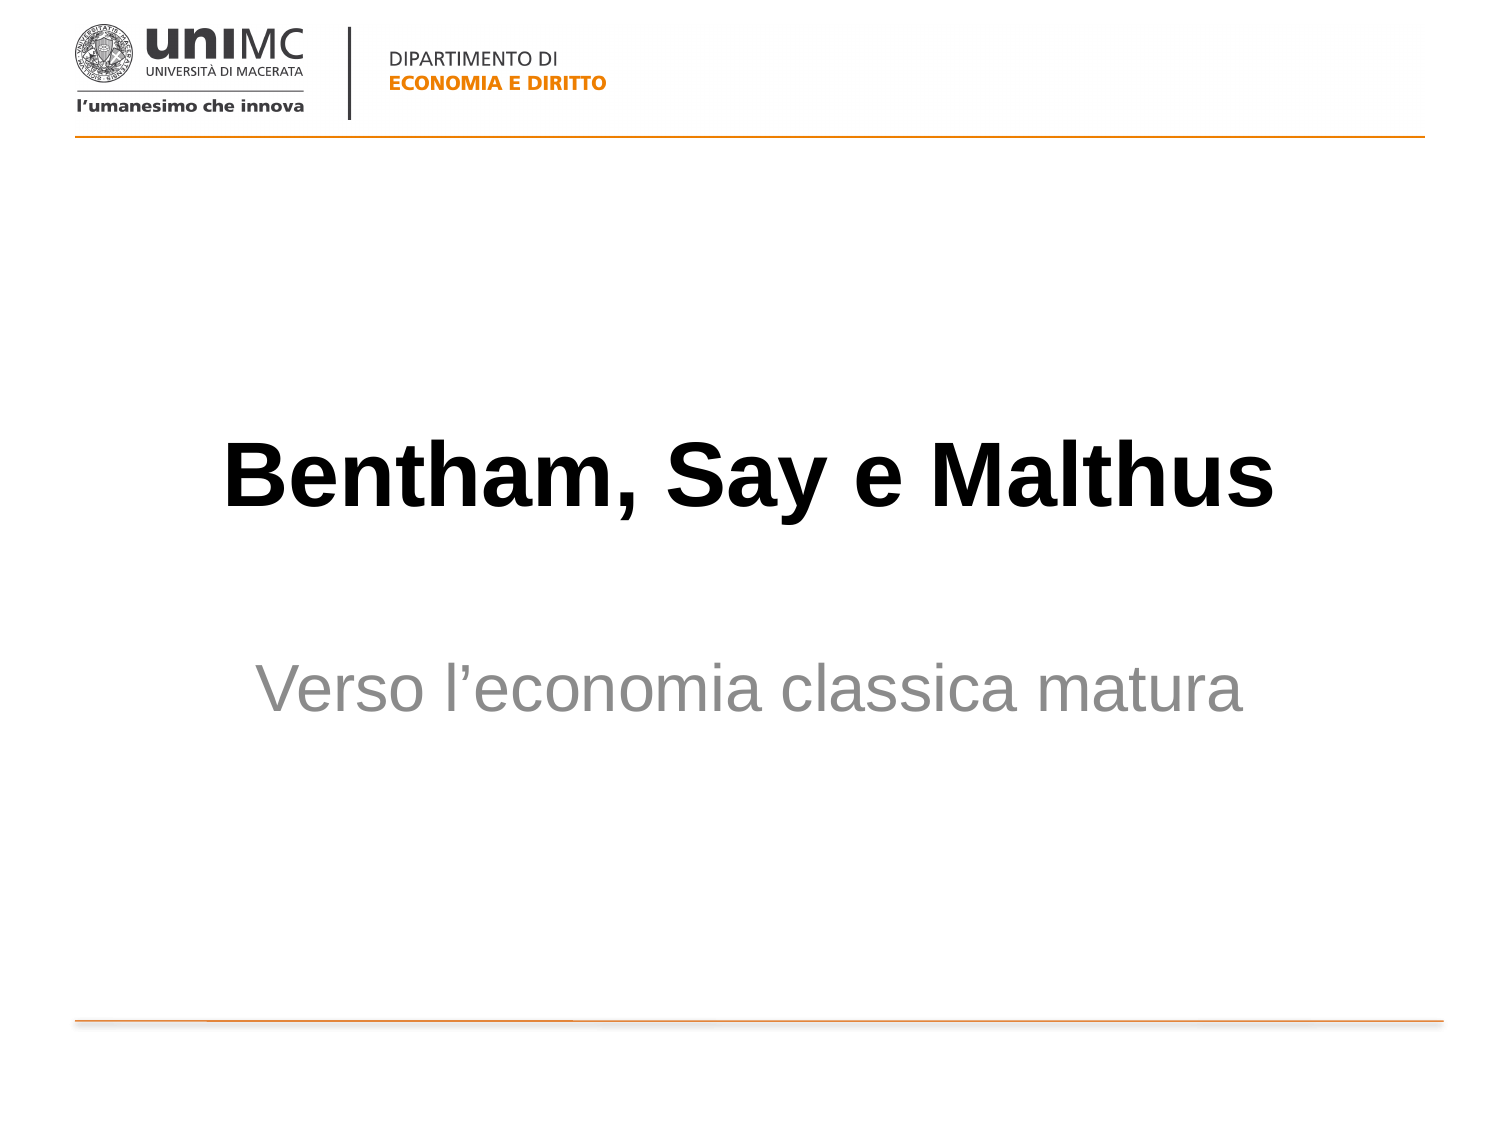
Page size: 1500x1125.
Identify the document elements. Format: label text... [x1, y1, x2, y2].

subtitle Verso l’economia classica matura [225, 637, 1275, 925]
picture [75, 24, 1425, 138]
title Bentham, Say e Malthus [112, 349, 1388, 591]
